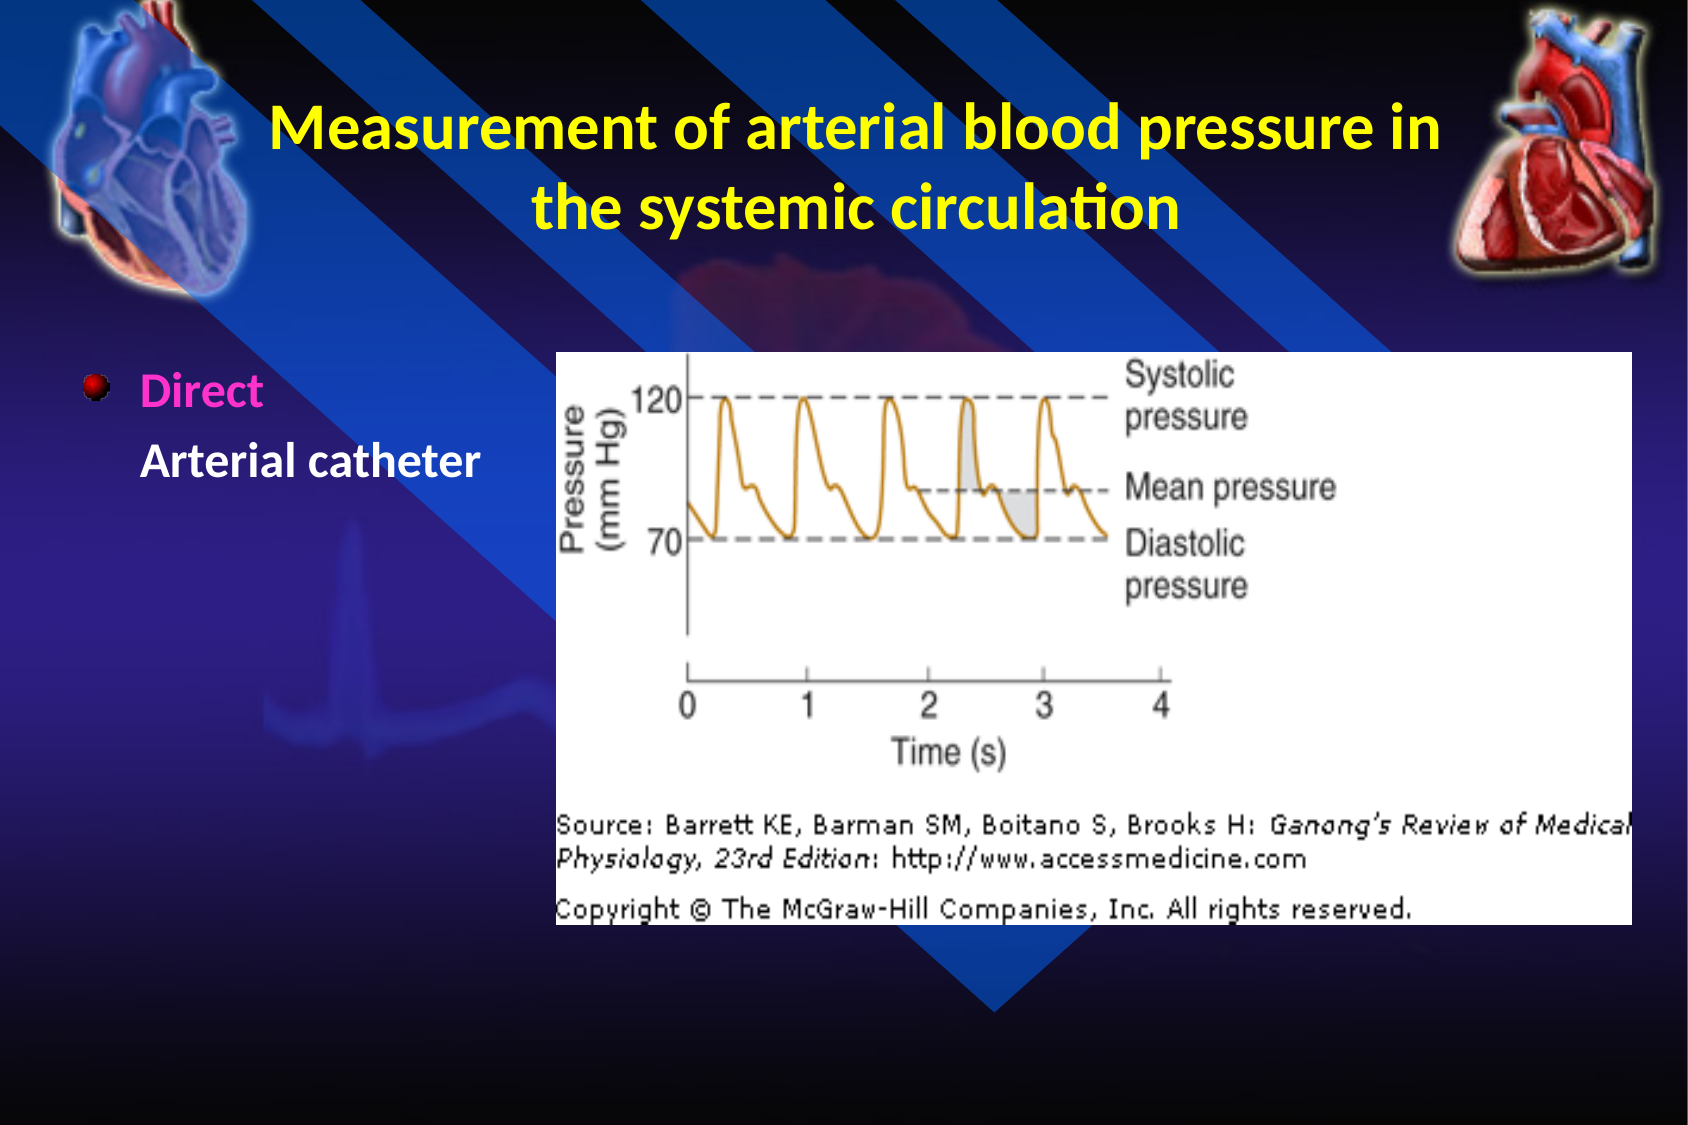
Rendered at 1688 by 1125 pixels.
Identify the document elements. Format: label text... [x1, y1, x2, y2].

text_box Direct Arterial catheter [68, 349, 557, 1025]
text_box Measurement of arterial blood pressure in the systemic circulation [218, 137, 1494, 250]
picture [362, 0, 792, 137]
picture [135, 0, 404, 137]
picture [0, 0, 1688, 1125]
picture [827, 0, 1047, 137]
picture [83, 374, 110, 401]
